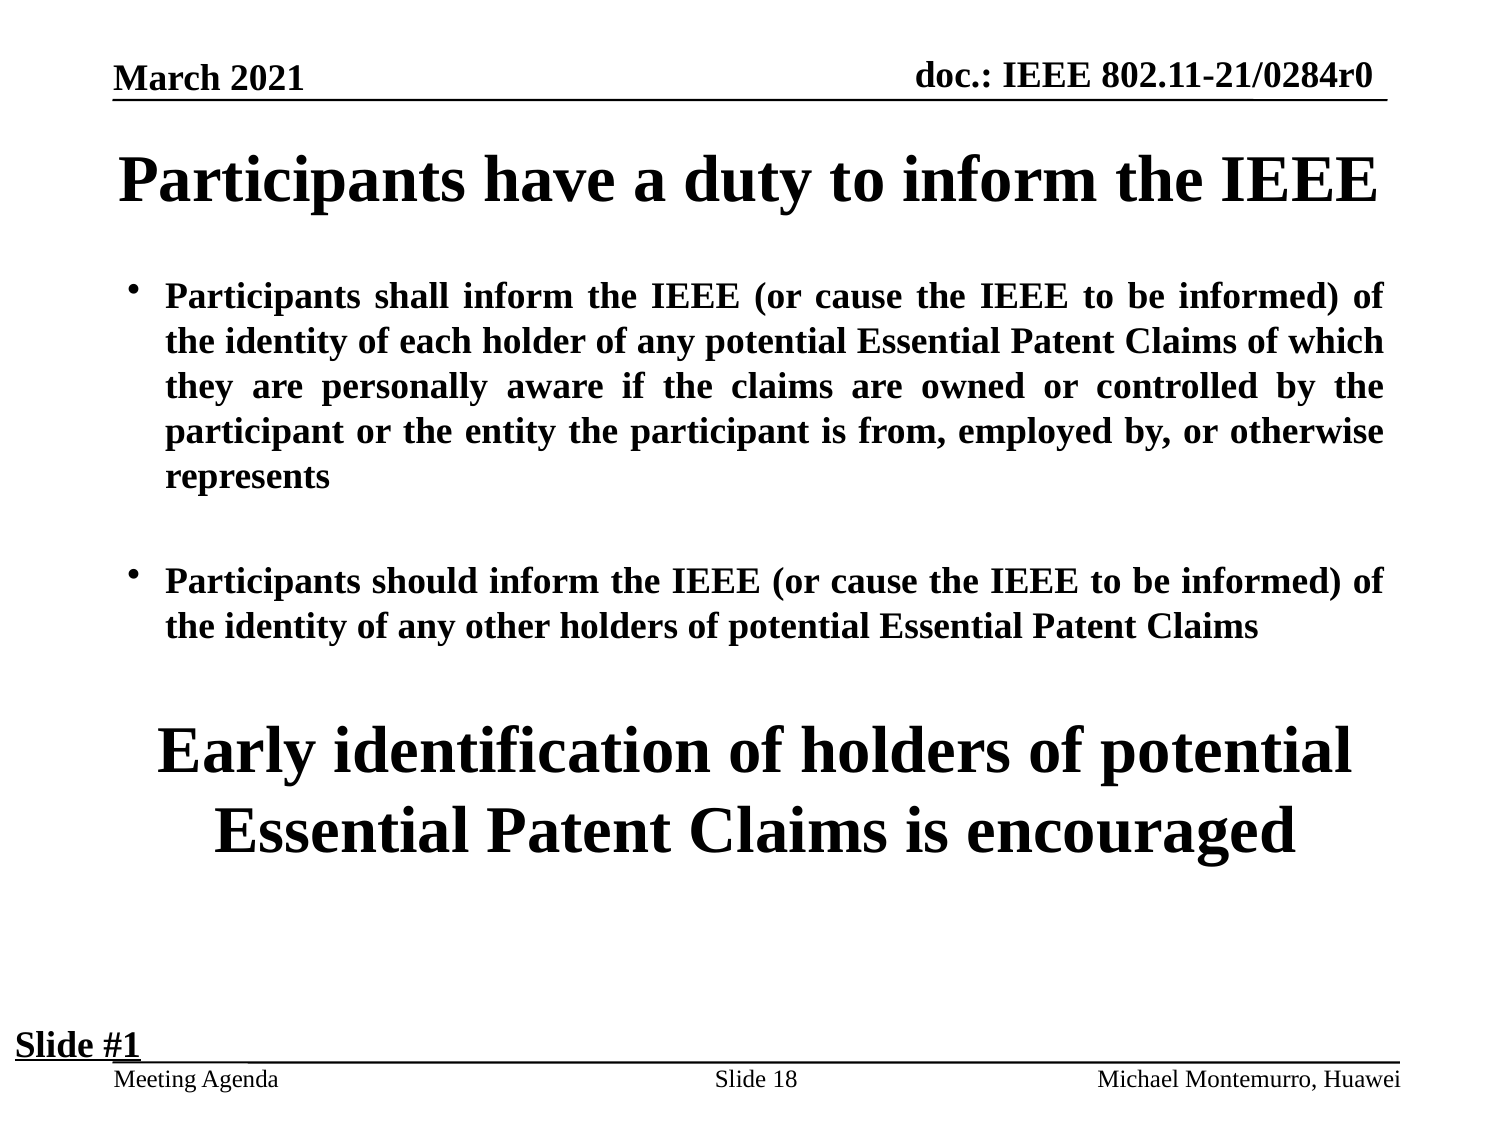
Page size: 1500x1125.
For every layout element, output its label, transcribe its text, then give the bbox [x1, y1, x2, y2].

text_box [87, 37, 1438, 163]
footer Michael Montemurro, Huawei [999, 1061, 1402, 1093]
text_box Participants have a duty to inform the IEEE [99, 87, 1400, 263]
text_box Slide #1 [0, 1012, 157, 1073]
text_box Participants shall inform the IEEE (or cause the IEEE to be informed) of the identity of each holder of any potential Essential Patent Claims of which they are personally aware if the claims are owned or controlled by the participant or the entity the participant is from, employed by, or otherwise represents Participants should inform the IEEE (or cause the IEEE to be informed) of the identity of any other holders of potential Essential Patent Claims Early identification of holders of potential Essential Patent Claims is encouraged [112, 263, 1400, 1100]
